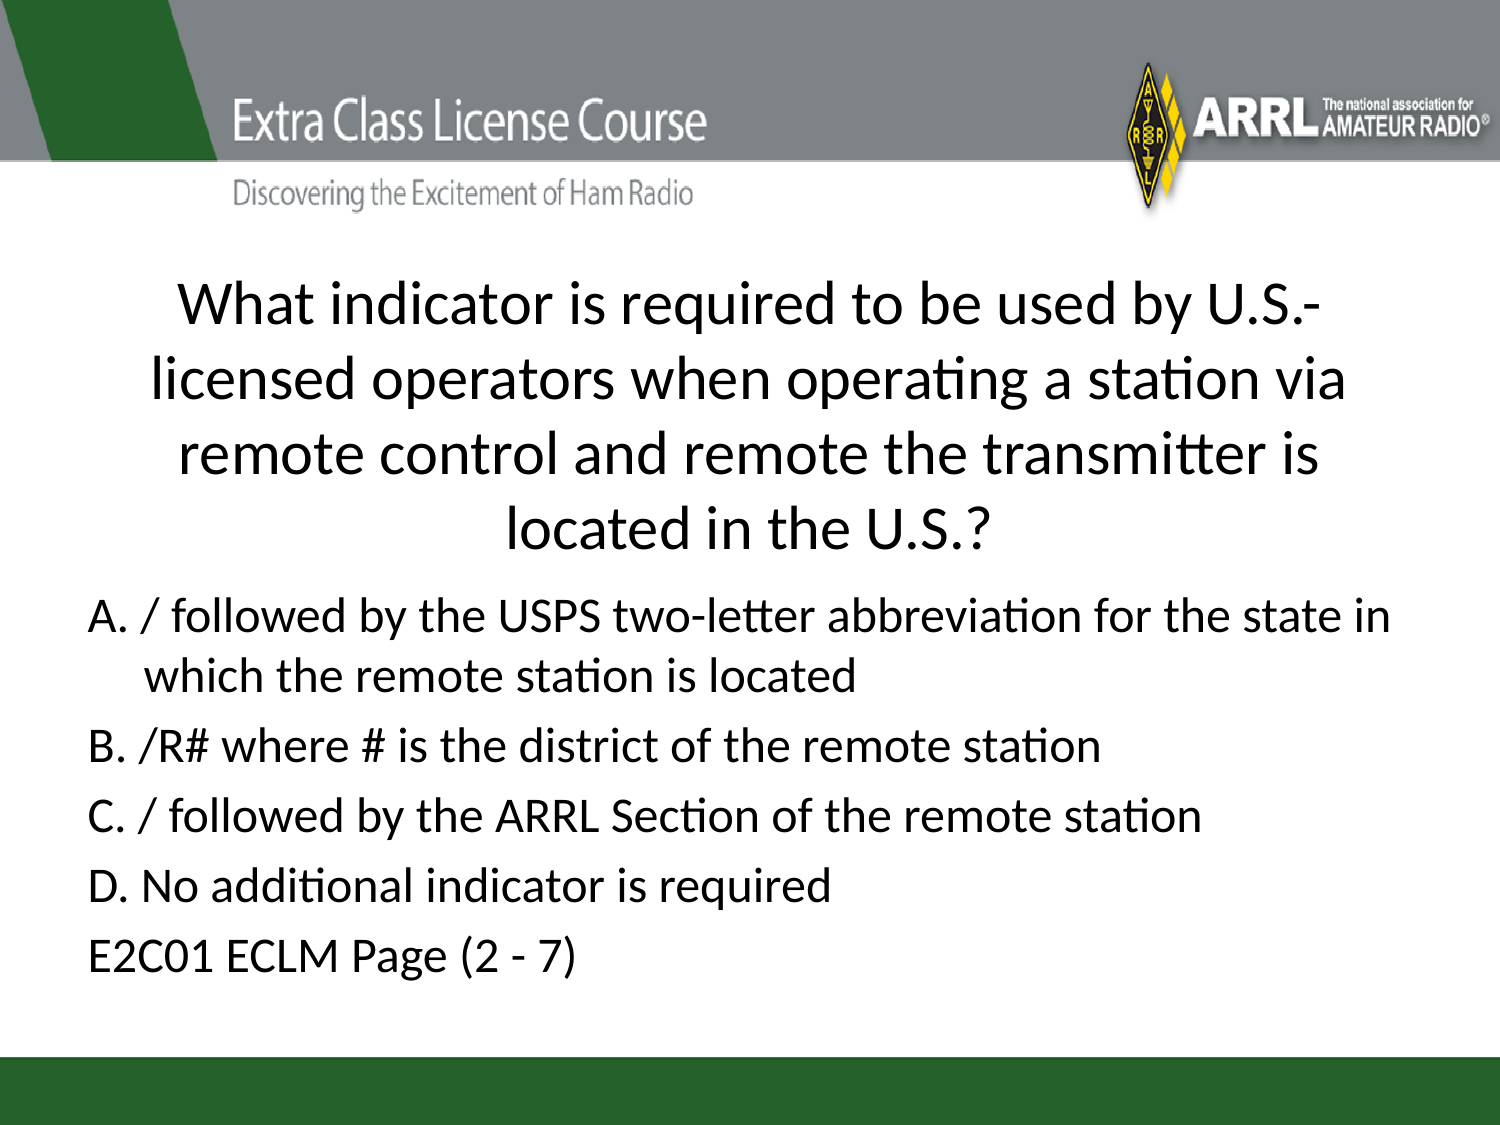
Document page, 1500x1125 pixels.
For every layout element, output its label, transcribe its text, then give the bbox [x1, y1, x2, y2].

picture [0, 0, 1500, 1125]
list A. / followed by the USPS two-letter abbreviation for the state in which the remote station is located B. /R# where # is the district of the remote station C. / followed by the ARRL Section of the remote station D. No additional indicator is required E2C01 ECLM Page (2 - 7) [72, 575, 1423, 1013]
title What indicator is required to be used by U.S.-licensed operators when operating a station via remote control and remote the transmitter is located in the U.S.? [75, 254, 1425, 435]
